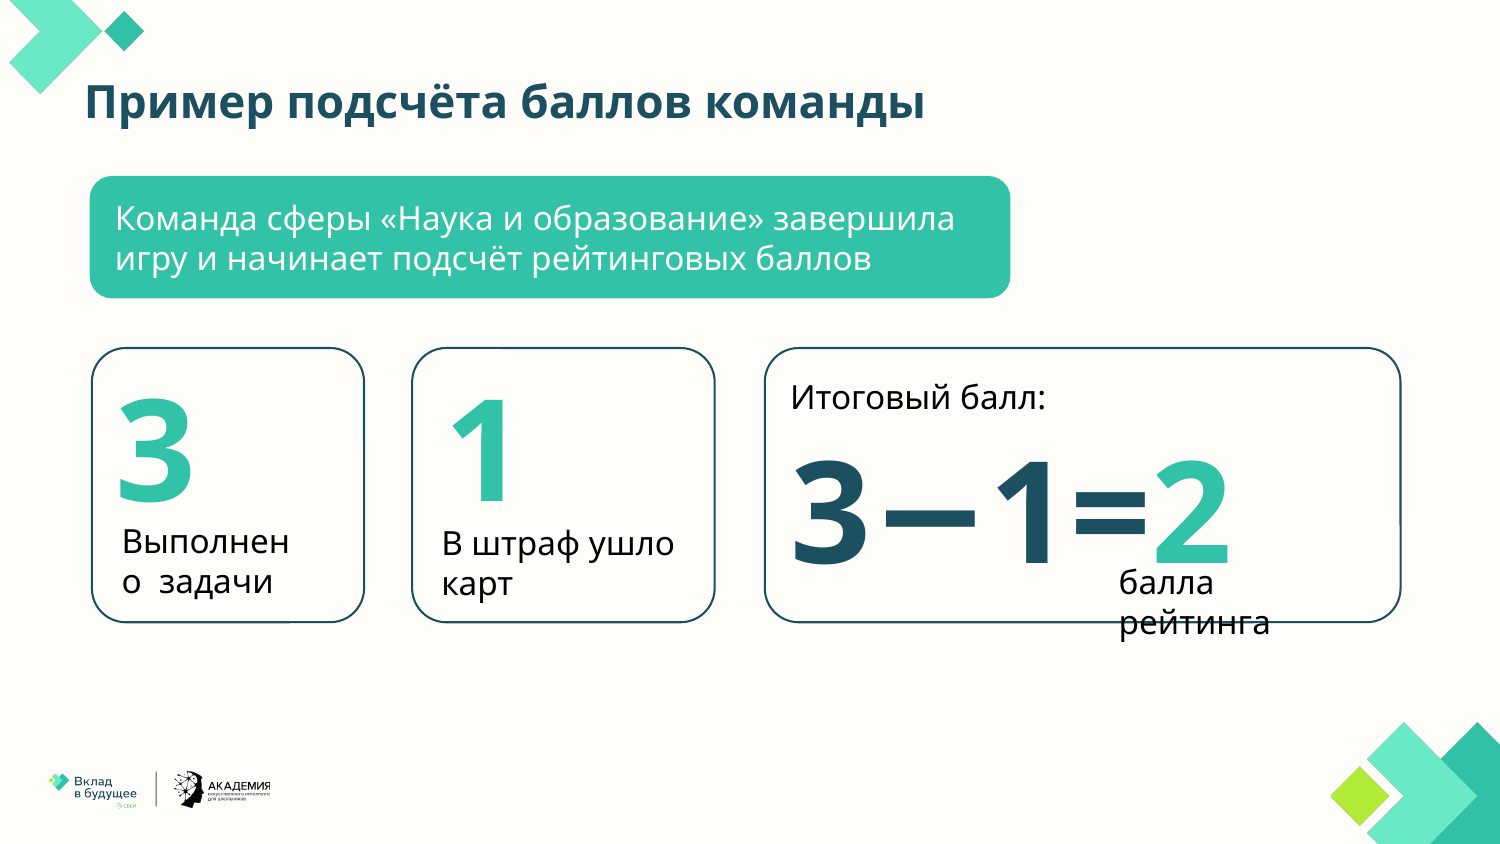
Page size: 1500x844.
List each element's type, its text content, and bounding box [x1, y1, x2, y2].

text_box Выполнено задачи [114, 512, 316, 608]
text_box [412, 347, 715, 623]
text_box Пример подсчёта баллов команды [76, 71, 1358, 136]
text_box Команда сферы «Наука и образование» завершила игру и начинает подсчёт рейтинговых баллов [107, 190, 993, 285]
picture [9, 0, 144, 94]
text_box [764, 348, 1401, 623]
text_box В штраф ушло карт [433, 514, 693, 610]
text_box 3 [108, 352, 193, 537]
text_box [91, 348, 365, 623]
picture [1330, 722, 1500, 844]
text_box 1 [437, 352, 520, 514]
text_box 3−1=2 [782, 414, 1425, 600]
text_box балла рейтинга [1111, 553, 1378, 649]
text_box Итоговый балл: [782, 368, 1120, 424]
text_box [91, 178, 1009, 297]
picture [31, 756, 270, 826]
